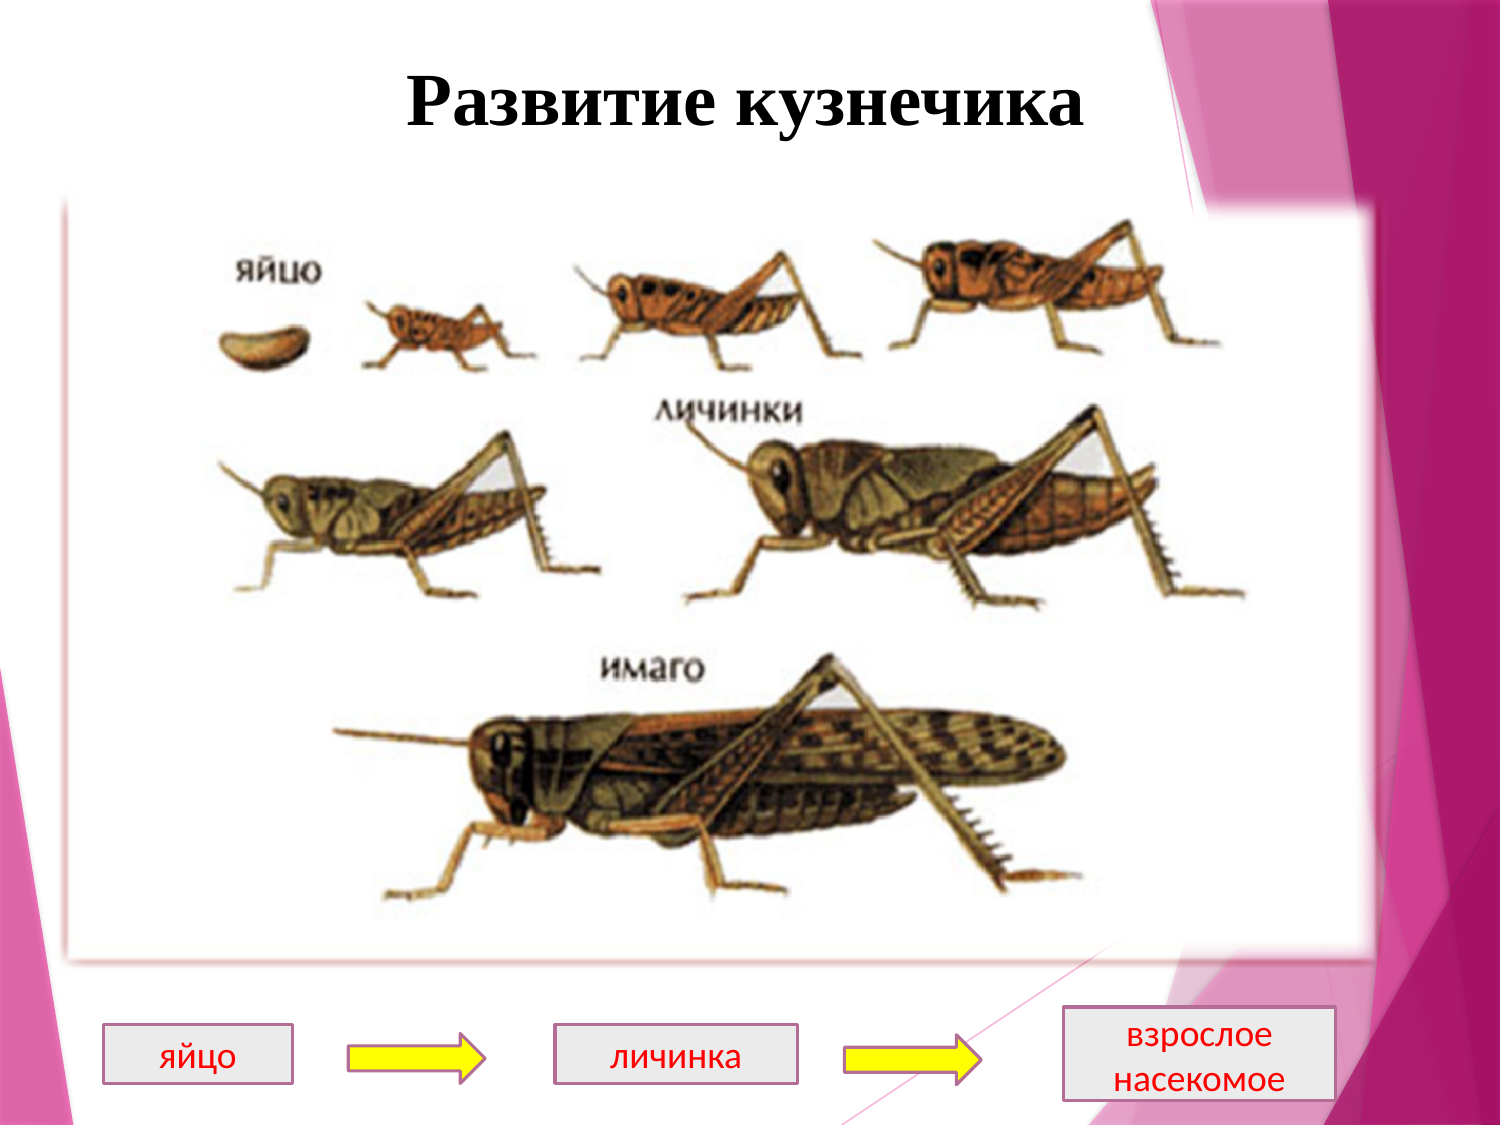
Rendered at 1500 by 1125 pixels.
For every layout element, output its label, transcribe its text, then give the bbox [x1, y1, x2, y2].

text_box [346, 1032, 487, 1085]
text_box личинка [553, 1023, 799, 1085]
picture [52, 188, 1389, 974]
text_box взрослое насекомое [1062, 1005, 1337, 1102]
text_box Развитие кузнечика [324, 42, 1353, 148]
text_box яйцо [102, 1023, 294, 1085]
text_box [842, 1033, 983, 1087]
